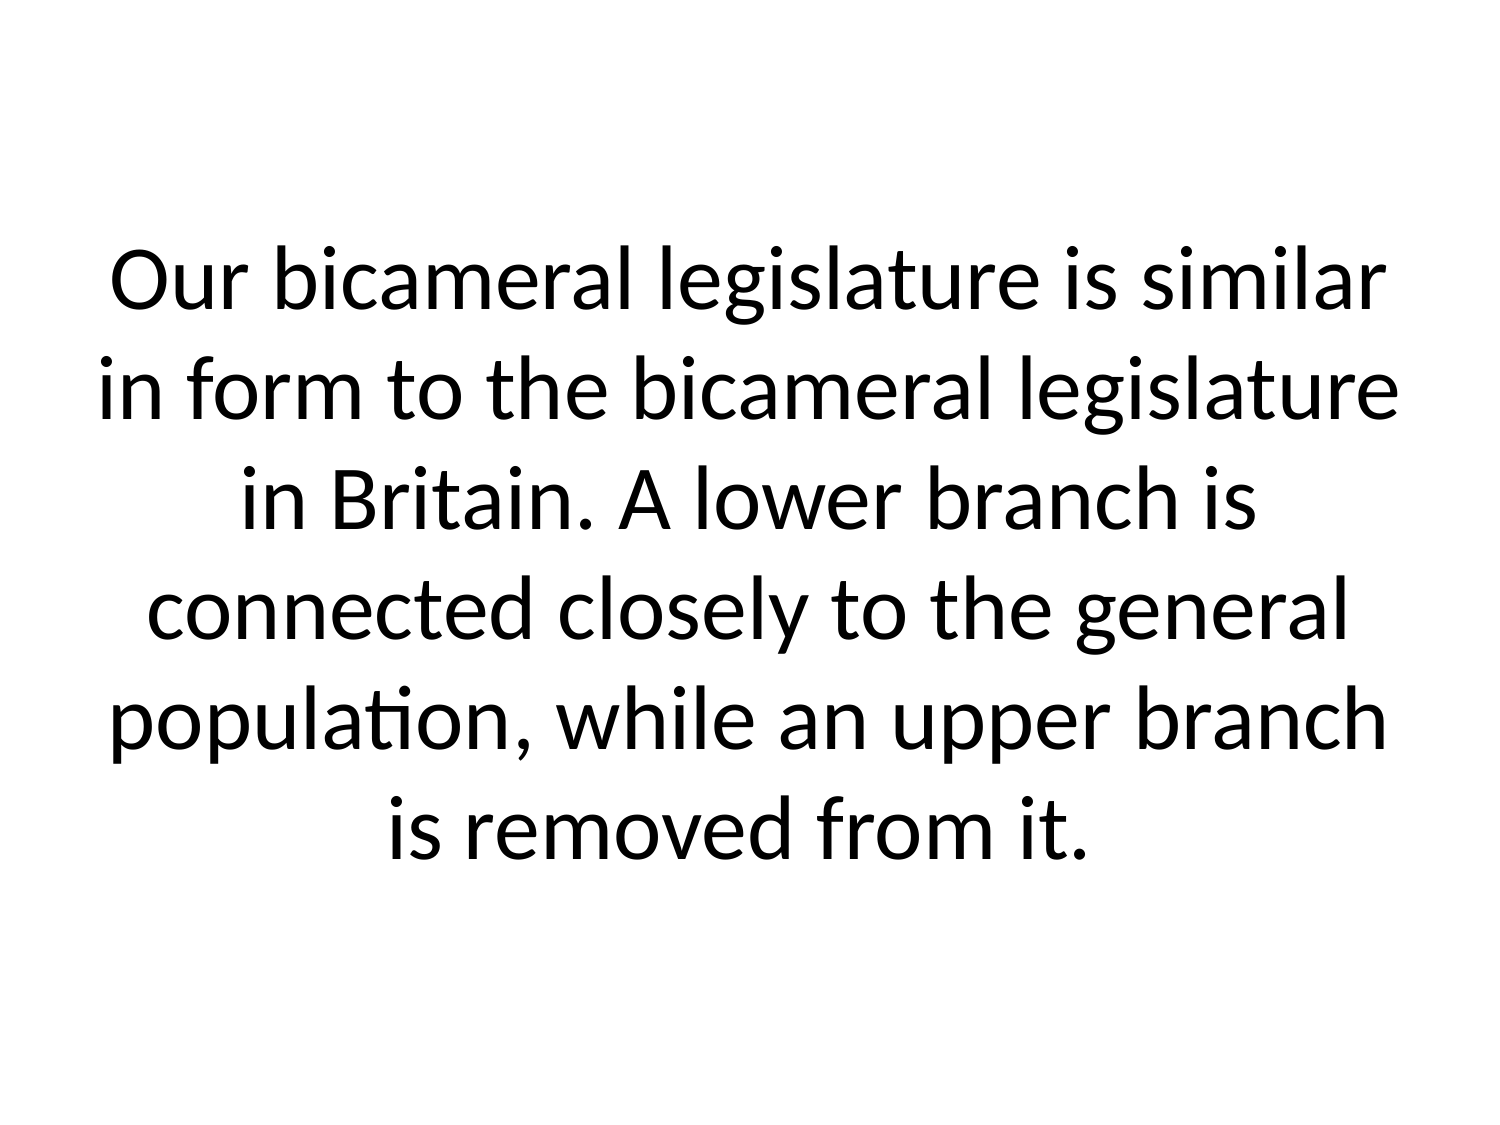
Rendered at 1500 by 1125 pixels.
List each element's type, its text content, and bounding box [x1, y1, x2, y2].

title Our bicameral legislature is similar in form to the bicameral legislature in Britain. A lower branch is connected closely to the general population, while an upper branch is removed from it. [74, 44, 1426, 1051]
